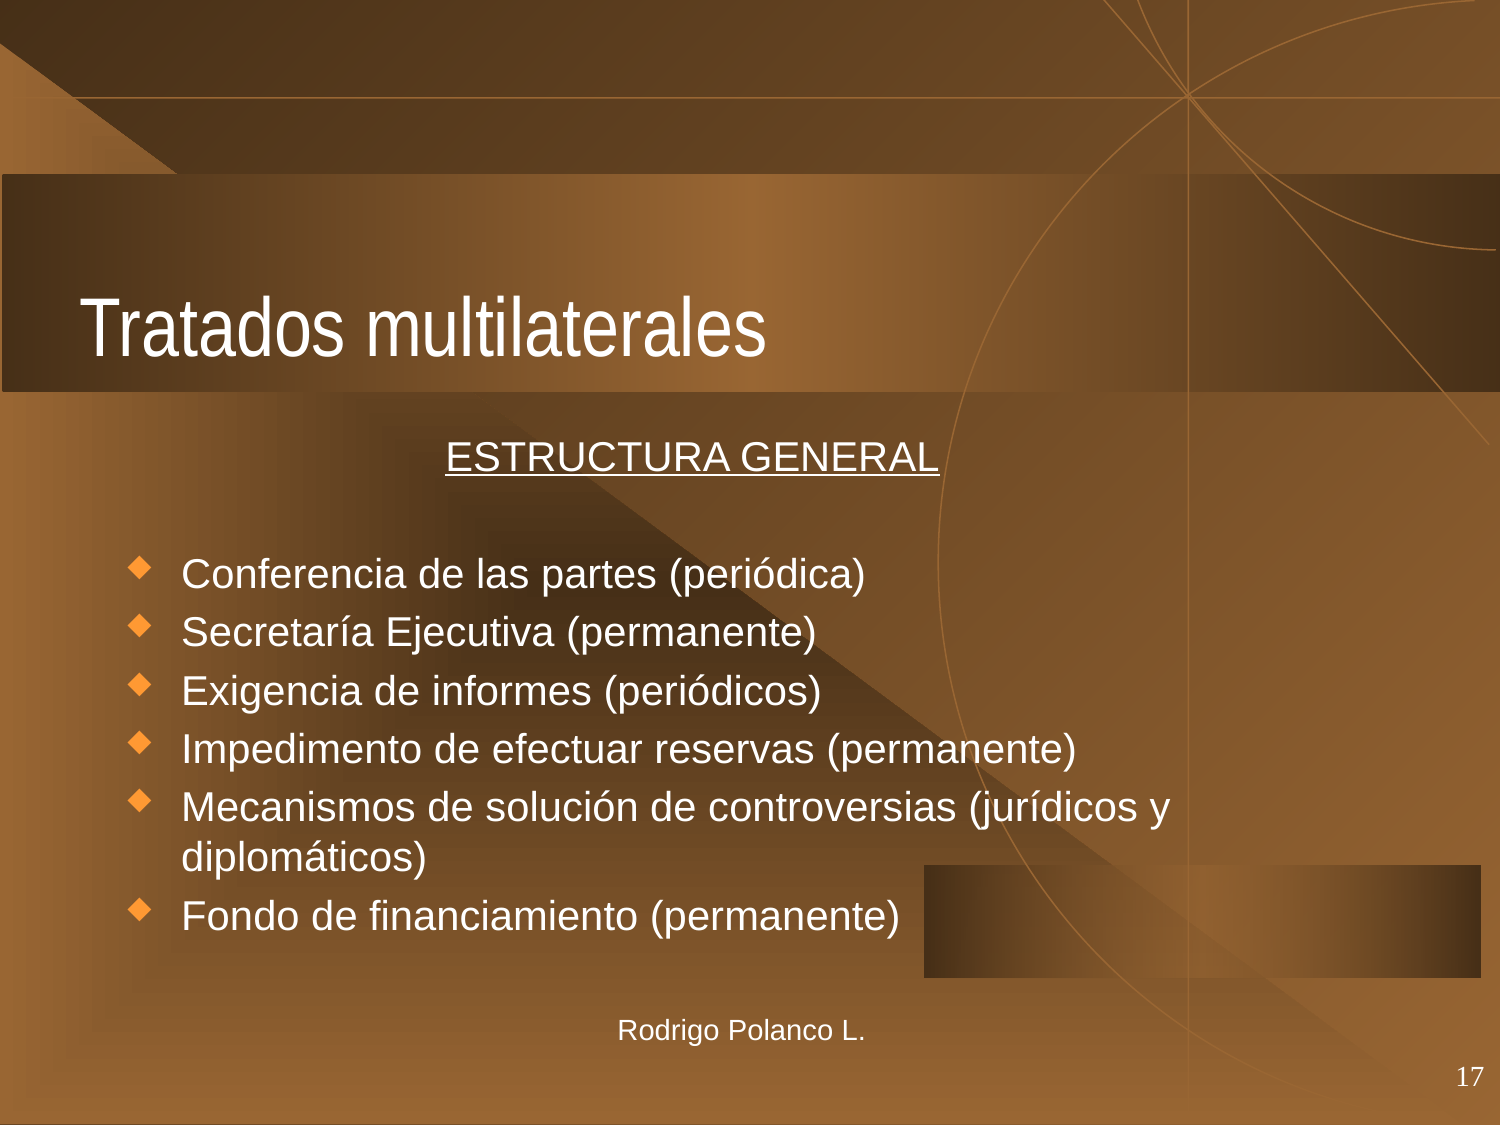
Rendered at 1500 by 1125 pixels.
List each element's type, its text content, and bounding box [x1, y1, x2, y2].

list ESTRUCTURA GENERAL Conferencia de las partes (periódica) Secretaría Ejecutiva (permanente) Exigencia de informes (periódicos) Impedimento de efectuar reservas (permanente) Mecanismos de solución de controversias (jurídicos y diplomáticos) Fondo de financiamiento (permanente) [109, 422, 1276, 984]
footer Rodrigo Polanco L. [421, 1003, 1063, 1083]
title Tratados multilaterales [63, 177, 1446, 382]
slide_number 17 [1187, 1049, 1500, 1125]
